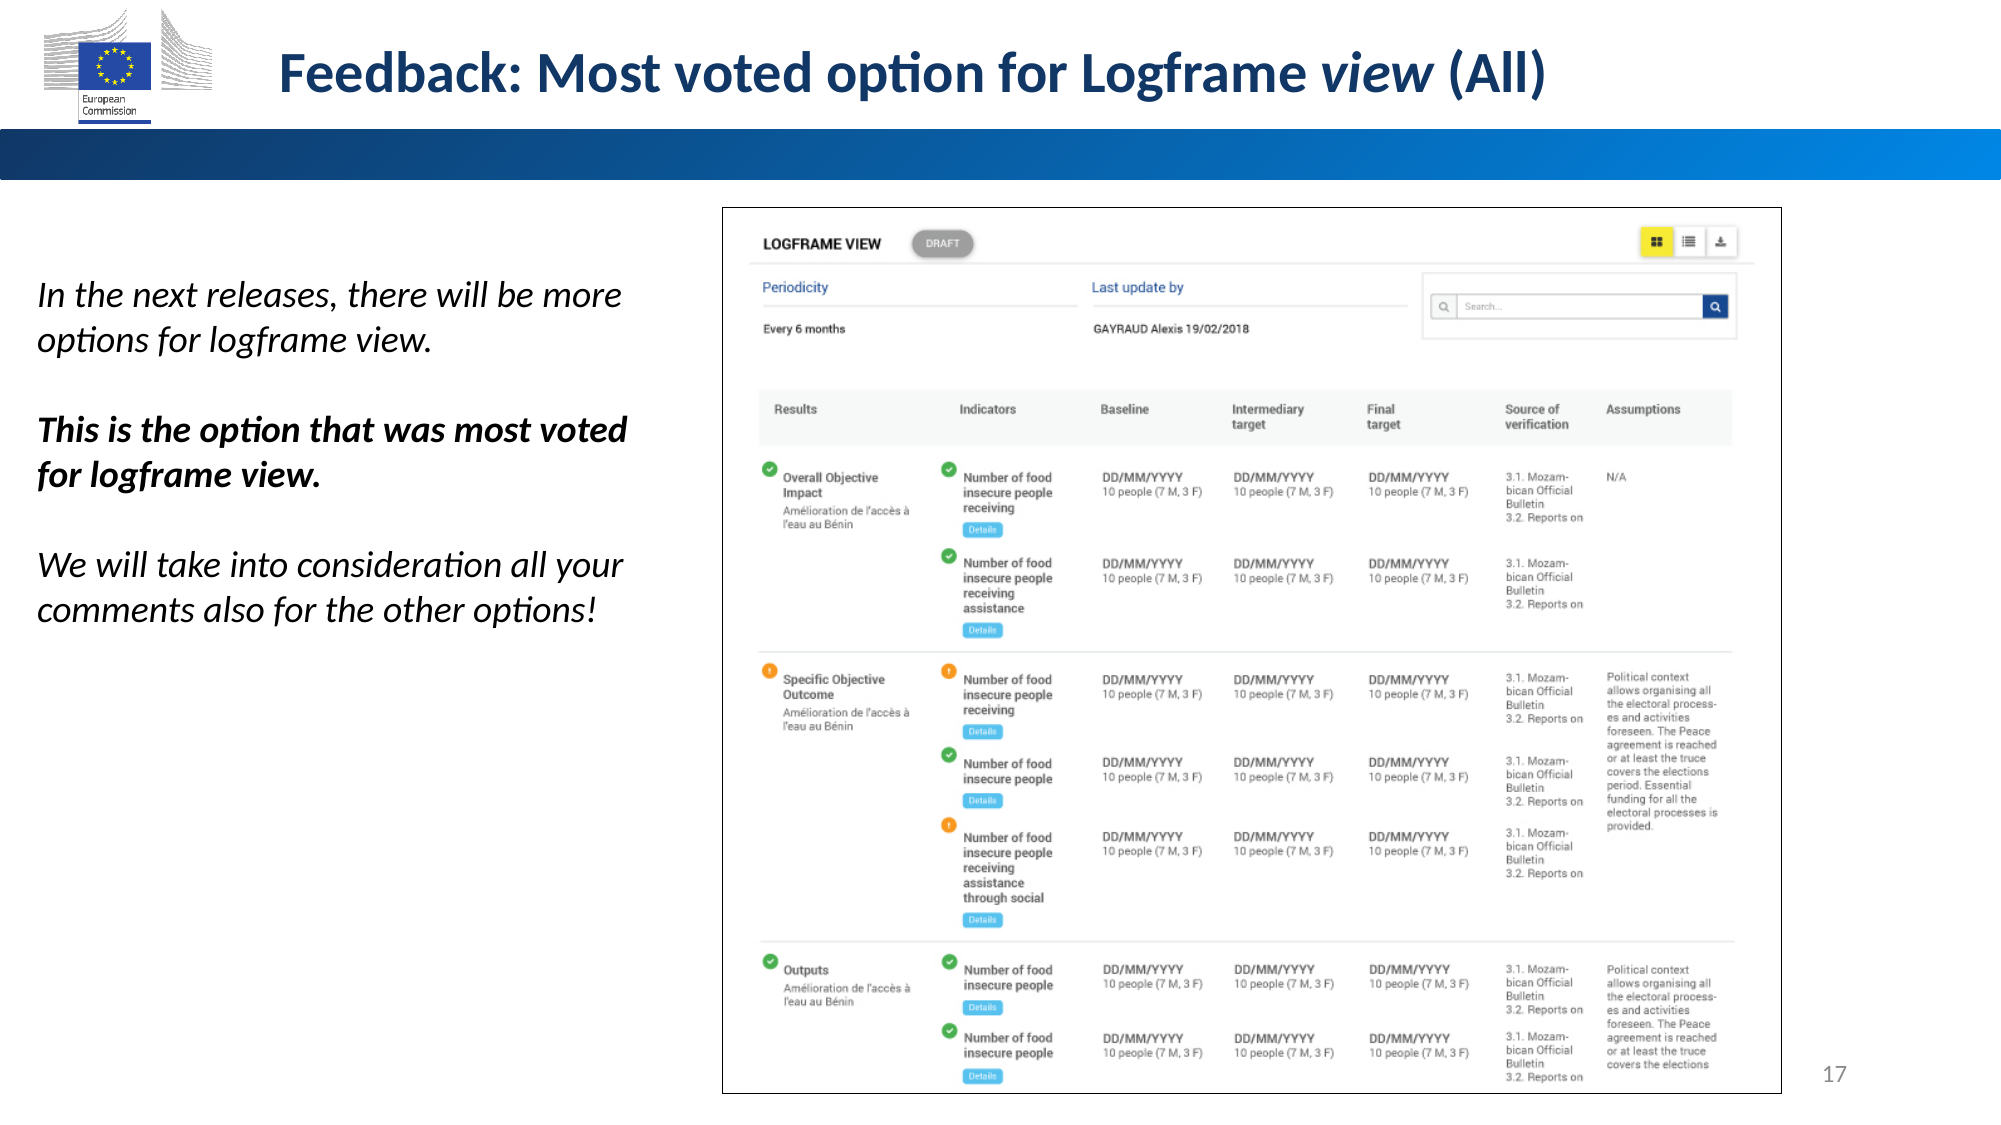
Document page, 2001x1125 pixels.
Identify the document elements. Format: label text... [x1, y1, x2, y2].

text_box In the next releases, there will be more options for logframe view. This is the option that was most voted for logframe view. We will take into consideration all your comments also for the other options! [22, 262, 654, 638]
picture [44, 8, 212, 124]
slide_number 17 [1412, 1042, 1863, 1103]
text_box Feedback: Most voted option for Logframe view (All) [264, 27, 1690, 112]
picture [722, 207, 1782, 1094]
